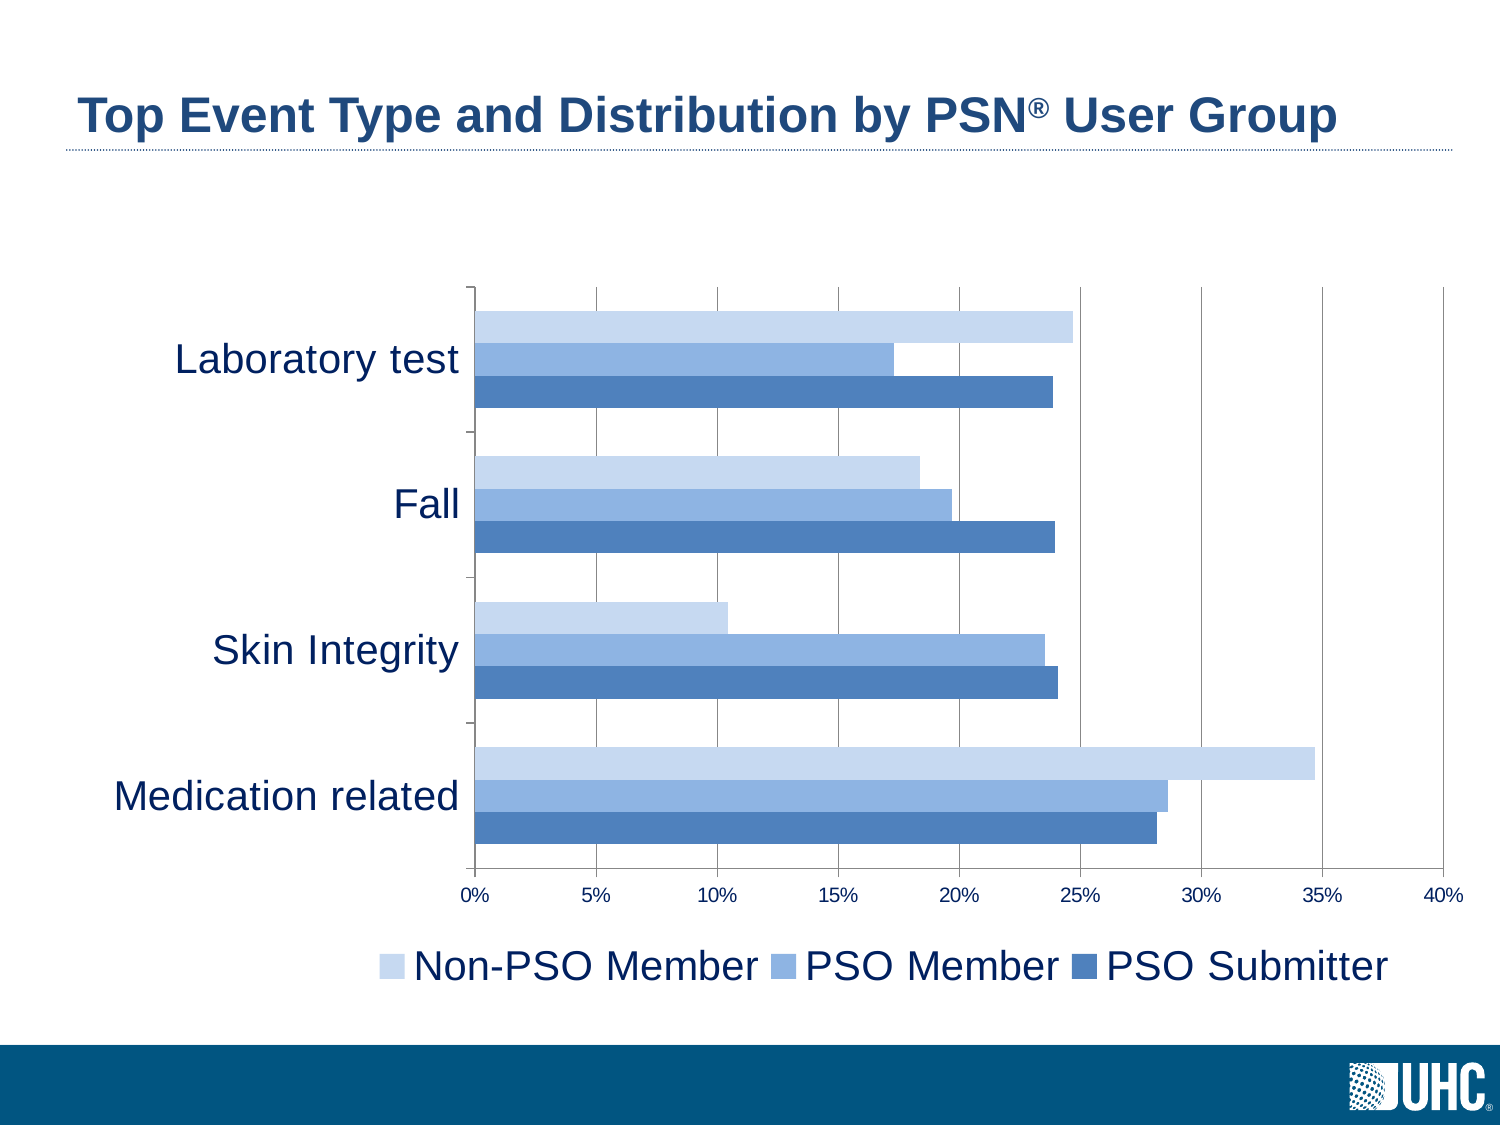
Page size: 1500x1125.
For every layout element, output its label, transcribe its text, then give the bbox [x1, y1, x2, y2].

chart [19, 262, 1481, 1026]
title Top Event Type and Distribution by PSN® User Group [69, 7, 1453, 144]
picture [0, 0, 1500, 1045]
